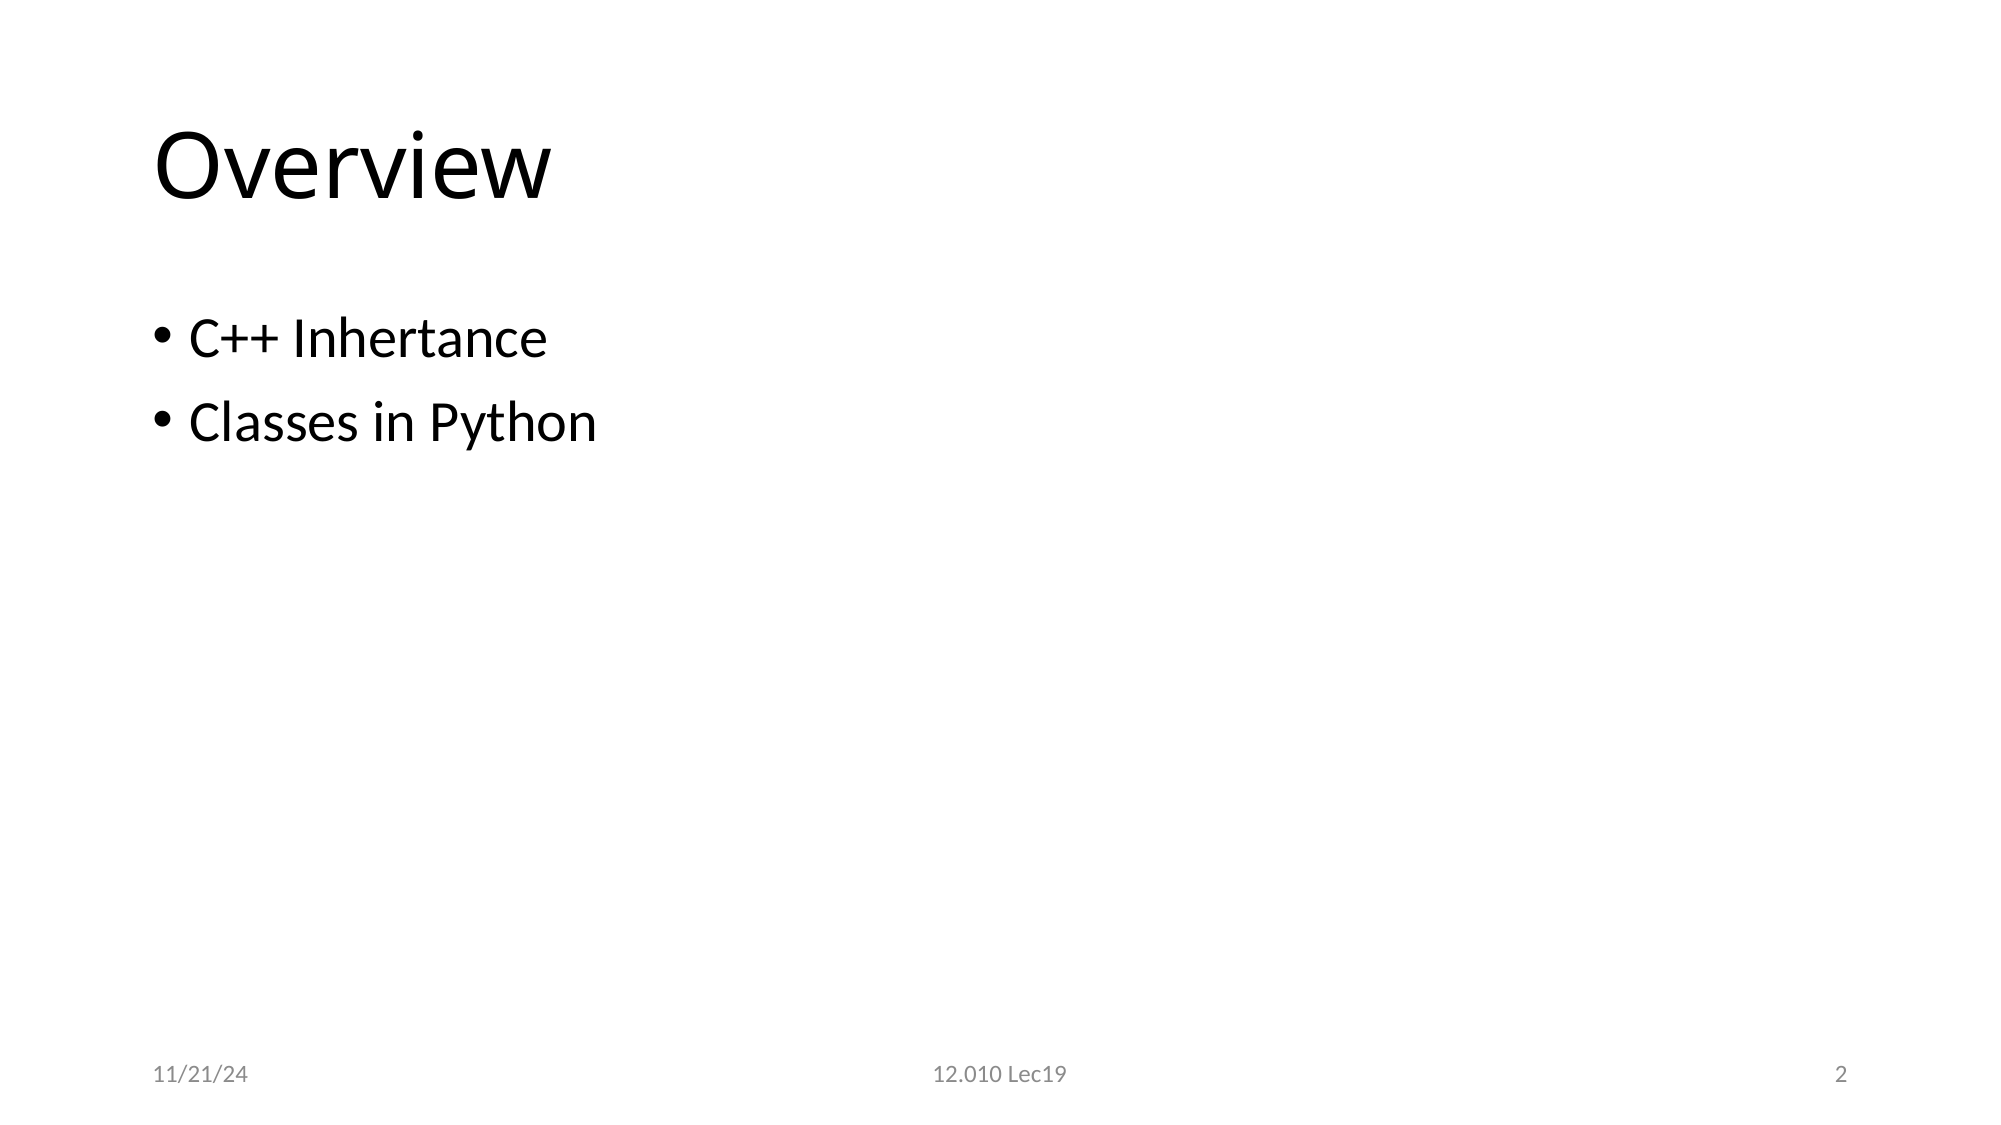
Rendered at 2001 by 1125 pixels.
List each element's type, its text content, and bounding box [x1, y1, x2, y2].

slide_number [137, 1042, 588, 1103]
list C++ Inhertance Classes in Python [137, 299, 1863, 1014]
title Overview [137, 59, 1863, 278]
slide_number 2 [1412, 1042, 1863, 1103]
footer 12.010 Lec19 [662, 1042, 1338, 1103]
